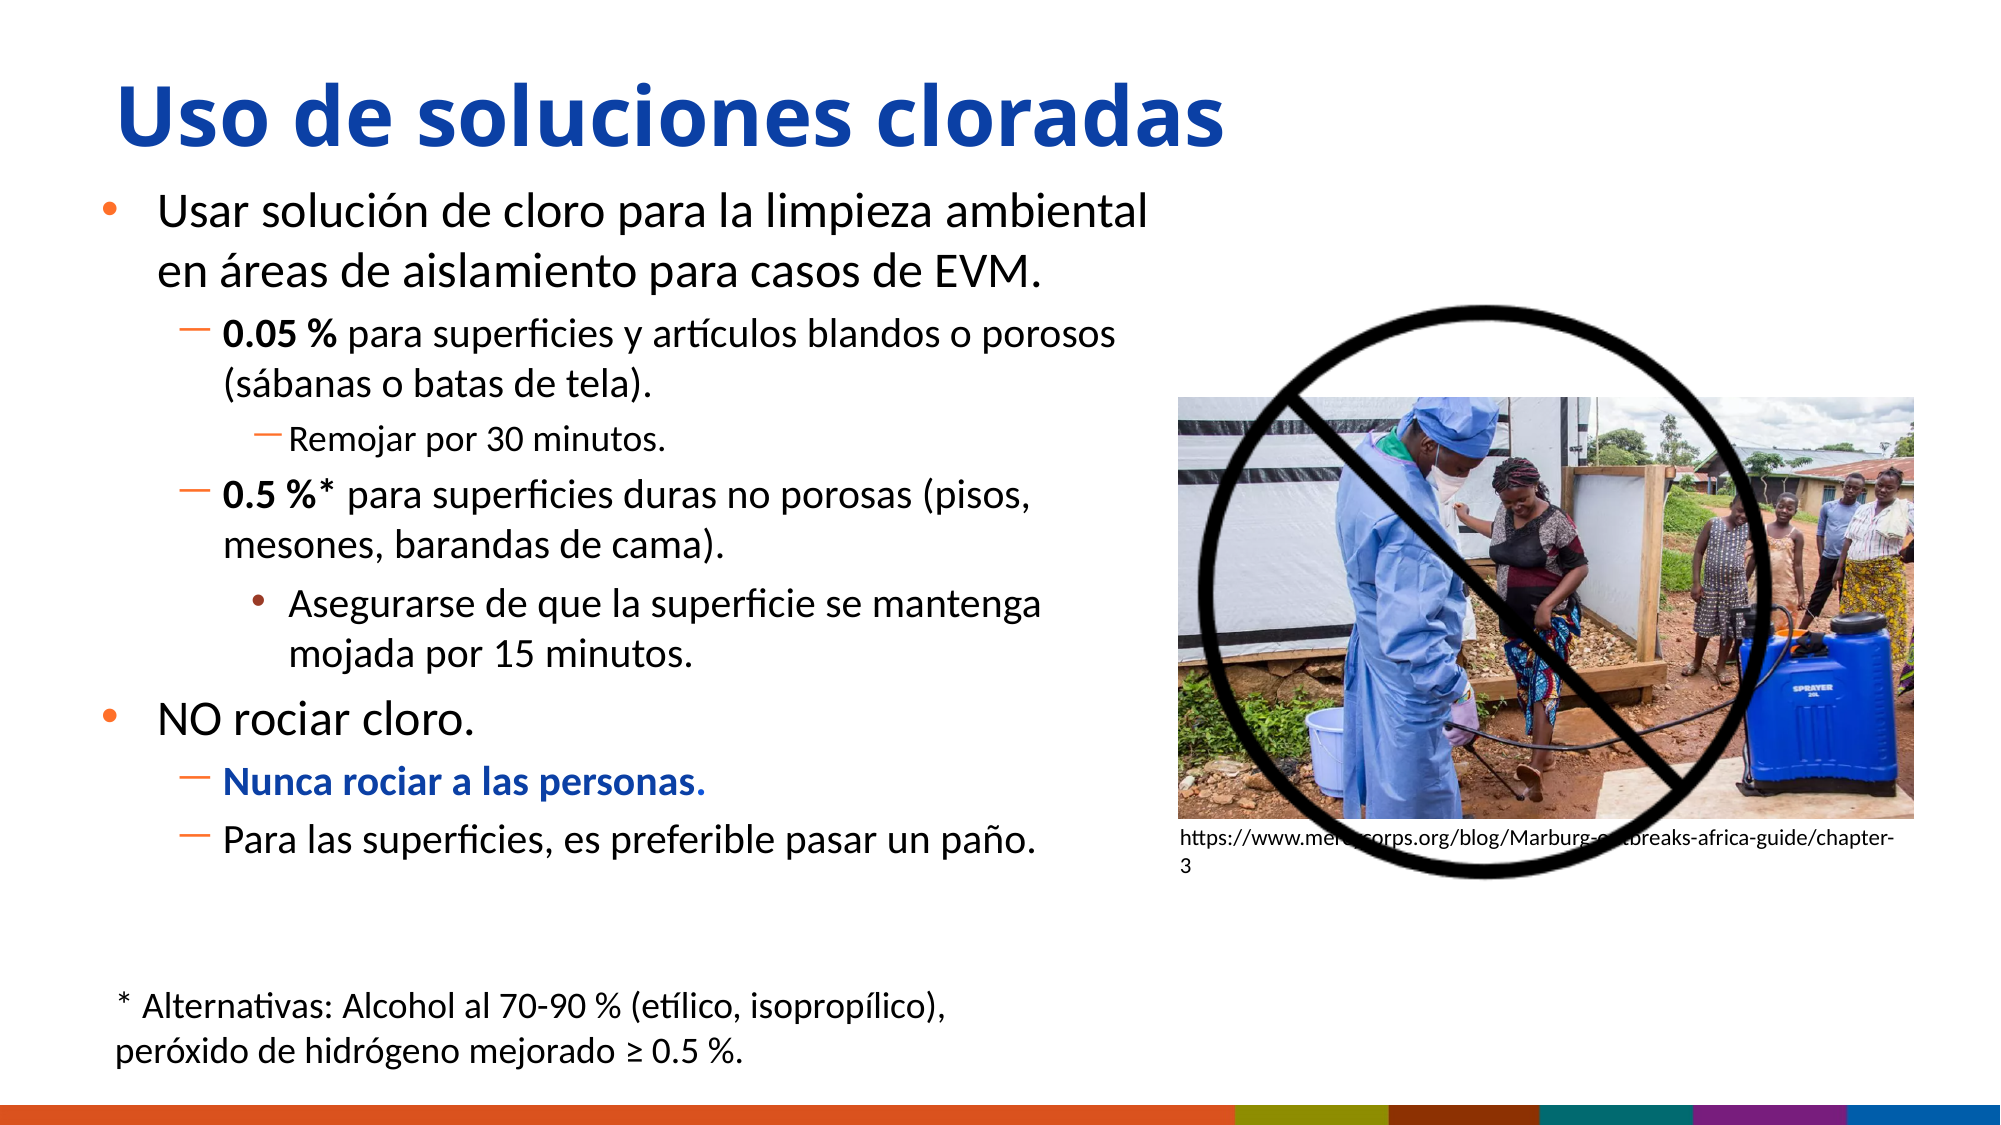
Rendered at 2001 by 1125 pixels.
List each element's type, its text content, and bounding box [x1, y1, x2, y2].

text_box Usar solución de cloro para la limpieza ambiental en áreas de aislamiento para casos de EVM. 0.05 % para superficies y artículos blandos o porosos (sábanas o batas de tela). Remojar por 30 minutos. 0.5 %* para superficies duras no porosas (pisos, mesones, barandas de cama). Asegurarse de que la superficie se mantenga mojada por 15 minutos. NO rociar cloro. Nunca rociar a las personas. Para las superficies, es preferible pasar un paño. [86, 170, 1172, 1080]
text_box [1123, 230, 1915, 955]
text_box * Alternativas: Alcohol al 70-90 % (etílico, isopropílico), peróxido de hidrógeno mejorado ≥ 0.5 %. [99, 973, 1039, 1079]
picture [0, 1105, 2000, 1125]
title Uso de soluciones cloradas [99, 45, 1900, 171]
